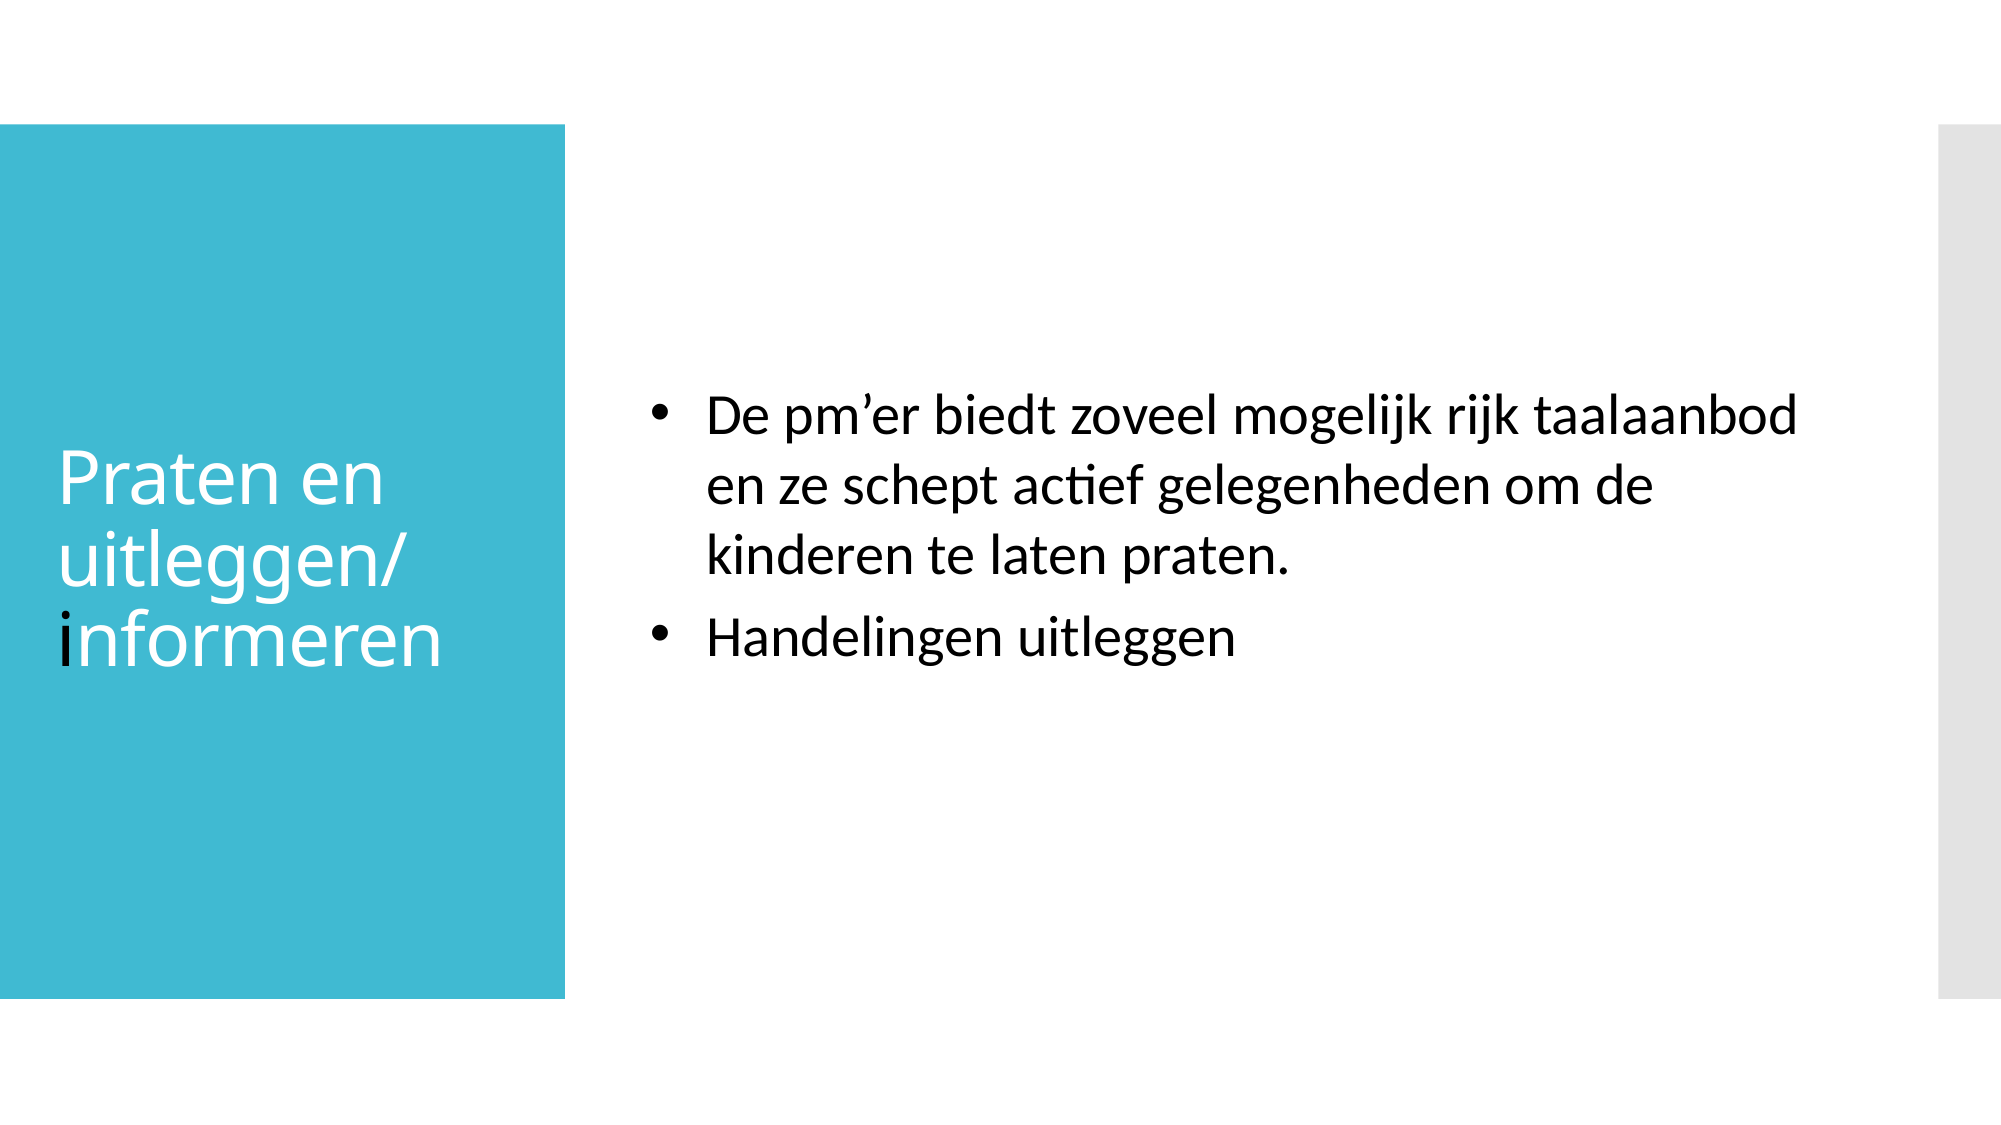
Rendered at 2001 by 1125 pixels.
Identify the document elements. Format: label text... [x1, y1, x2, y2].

list De pm’er biedt zoveel mogelijk rijk taalaanbod en ze schept actief gelegenheden om de kinderen te laten praten. Handelingen uitleggen [634, 141, 1835, 982]
title Praten en uitleggen/ informeren [41, 184, 525, 940]
